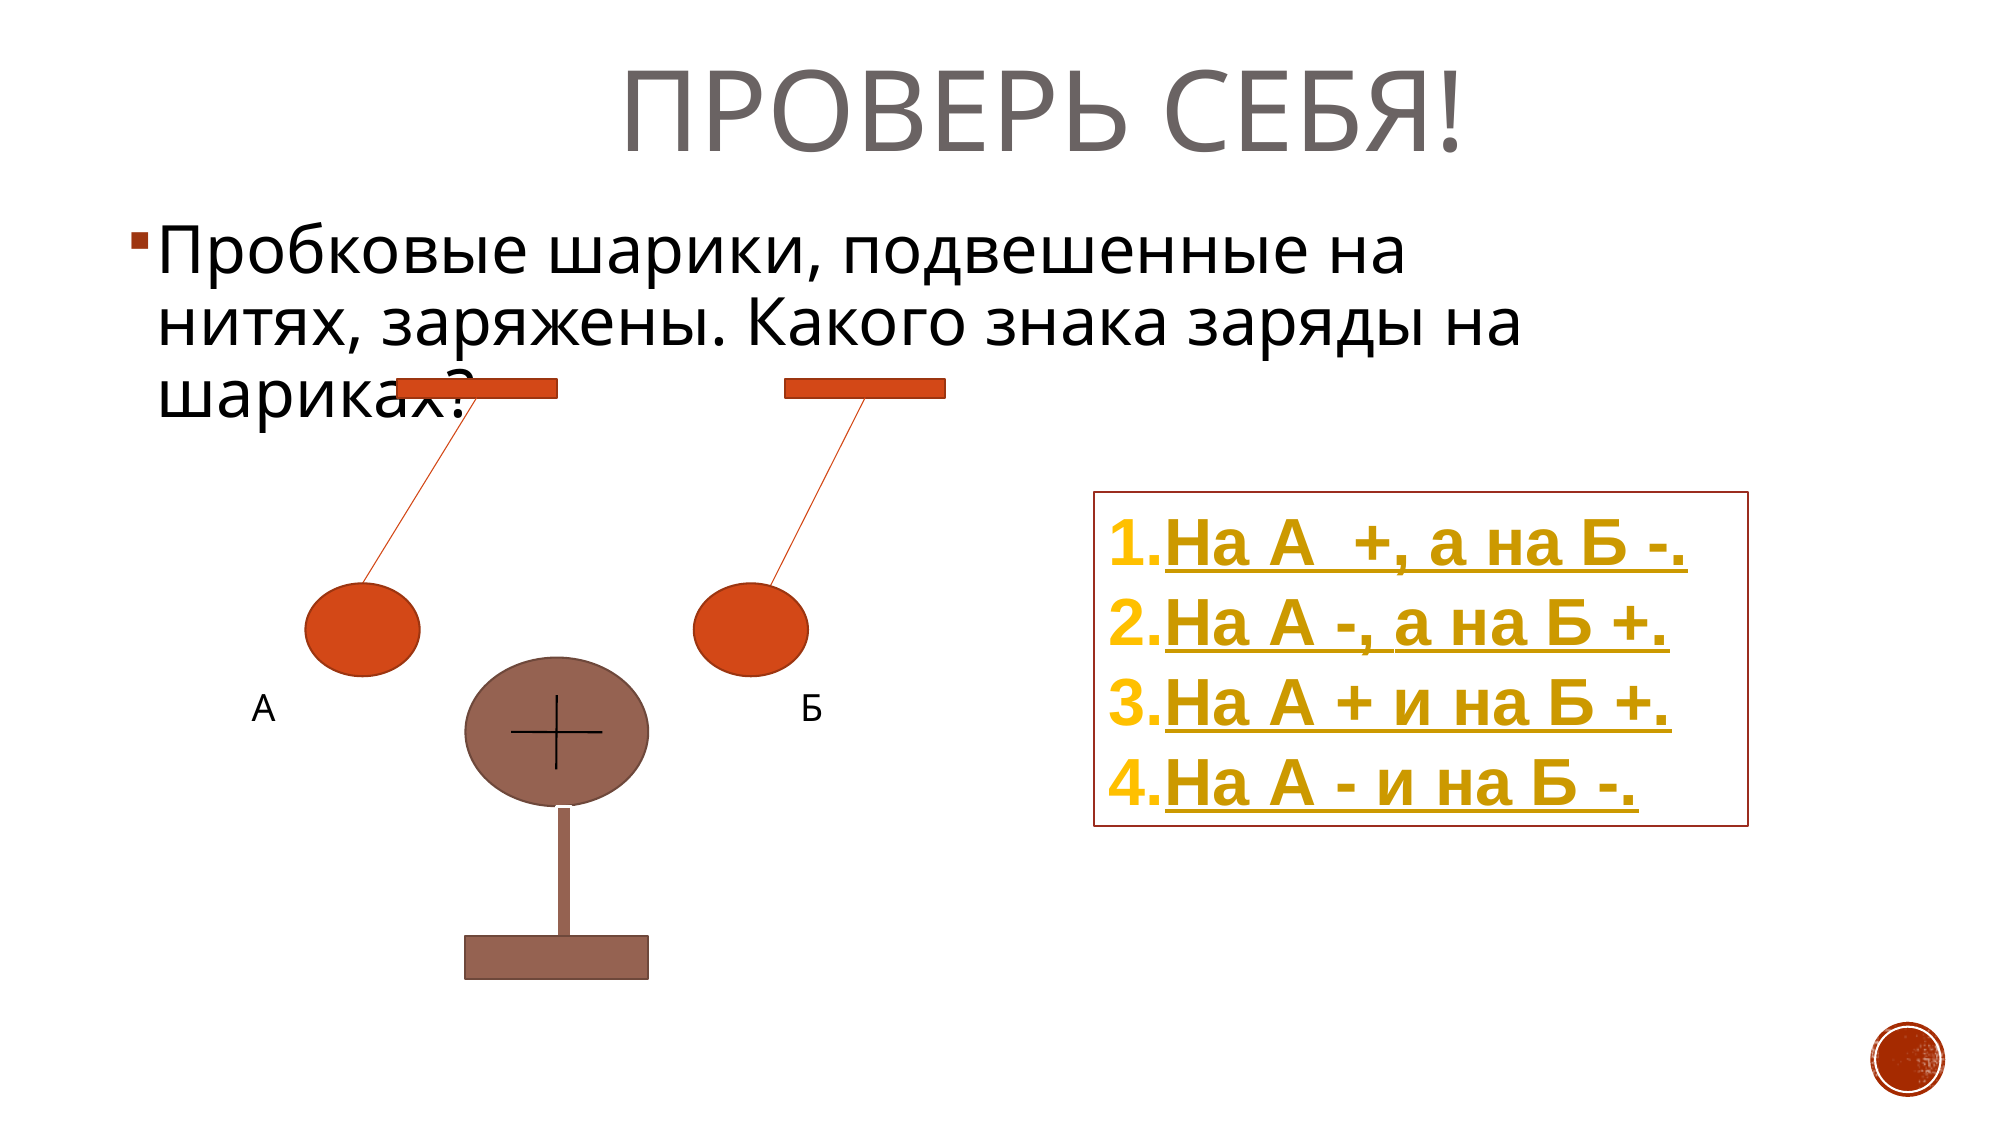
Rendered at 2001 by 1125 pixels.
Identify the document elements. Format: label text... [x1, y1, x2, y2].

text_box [238, 380, 945, 979]
text_box На А +, а на Б -. На А -, а на Б +. На А + и на Б +. На А - и на Б -. [1093, 491, 1749, 827]
list Пробковые шарики, подвешенные на нитях, заряжены. Какого знака заряды на шариках? [111, 208, 1619, 996]
title Проверь себя! [602, 0, 2000, 247]
